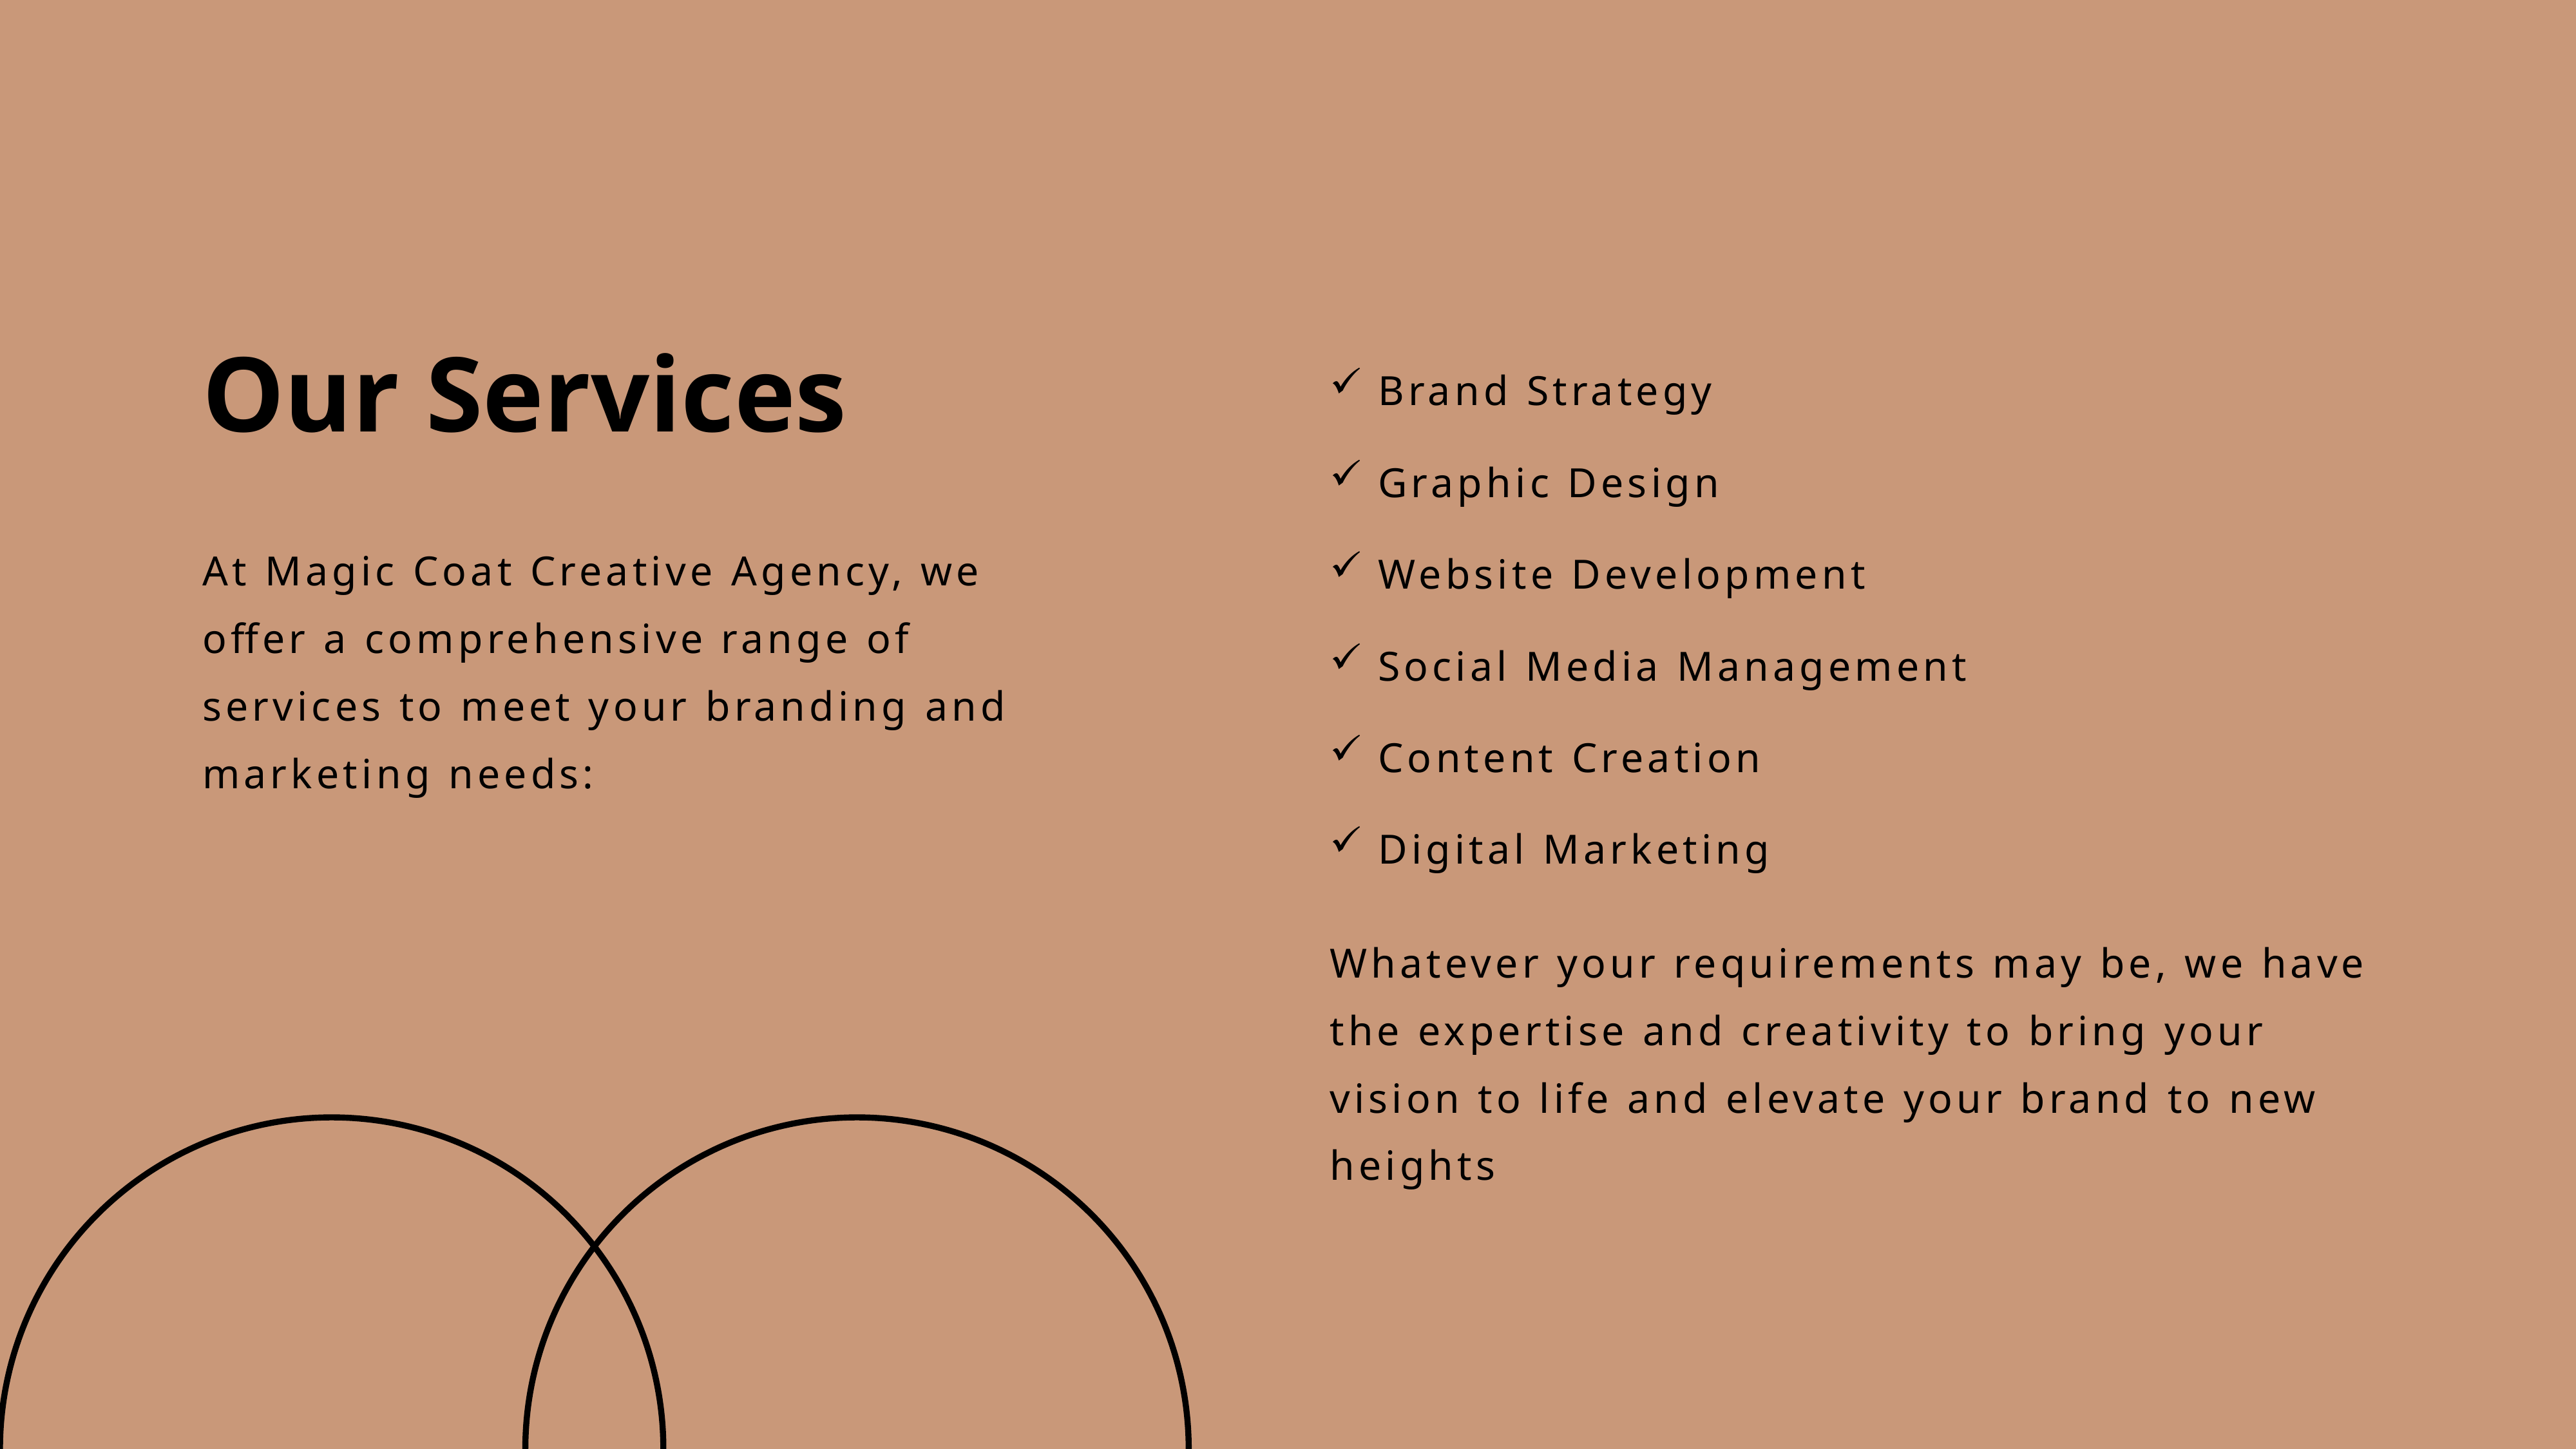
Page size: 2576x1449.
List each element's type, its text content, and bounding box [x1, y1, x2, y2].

text_box Brand Strategy Graphic Design Website Development Social Media Management Content Creation Digital Marketing [1320, 341, 2010, 877]
text_box Our Services [193, 311, 1113, 458]
text_box At Magic Coat Creative Agency, we offer a comprehensive range of services to meet your branding and marketing needs: [193, 521, 1113, 801]
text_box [262, 855, 926, 1449]
text_box Whatever your requirements may be, we have the expertise and creativity to bring your vision to life and elevate your brand to new heights [1320, 913, 2416, 1193]
